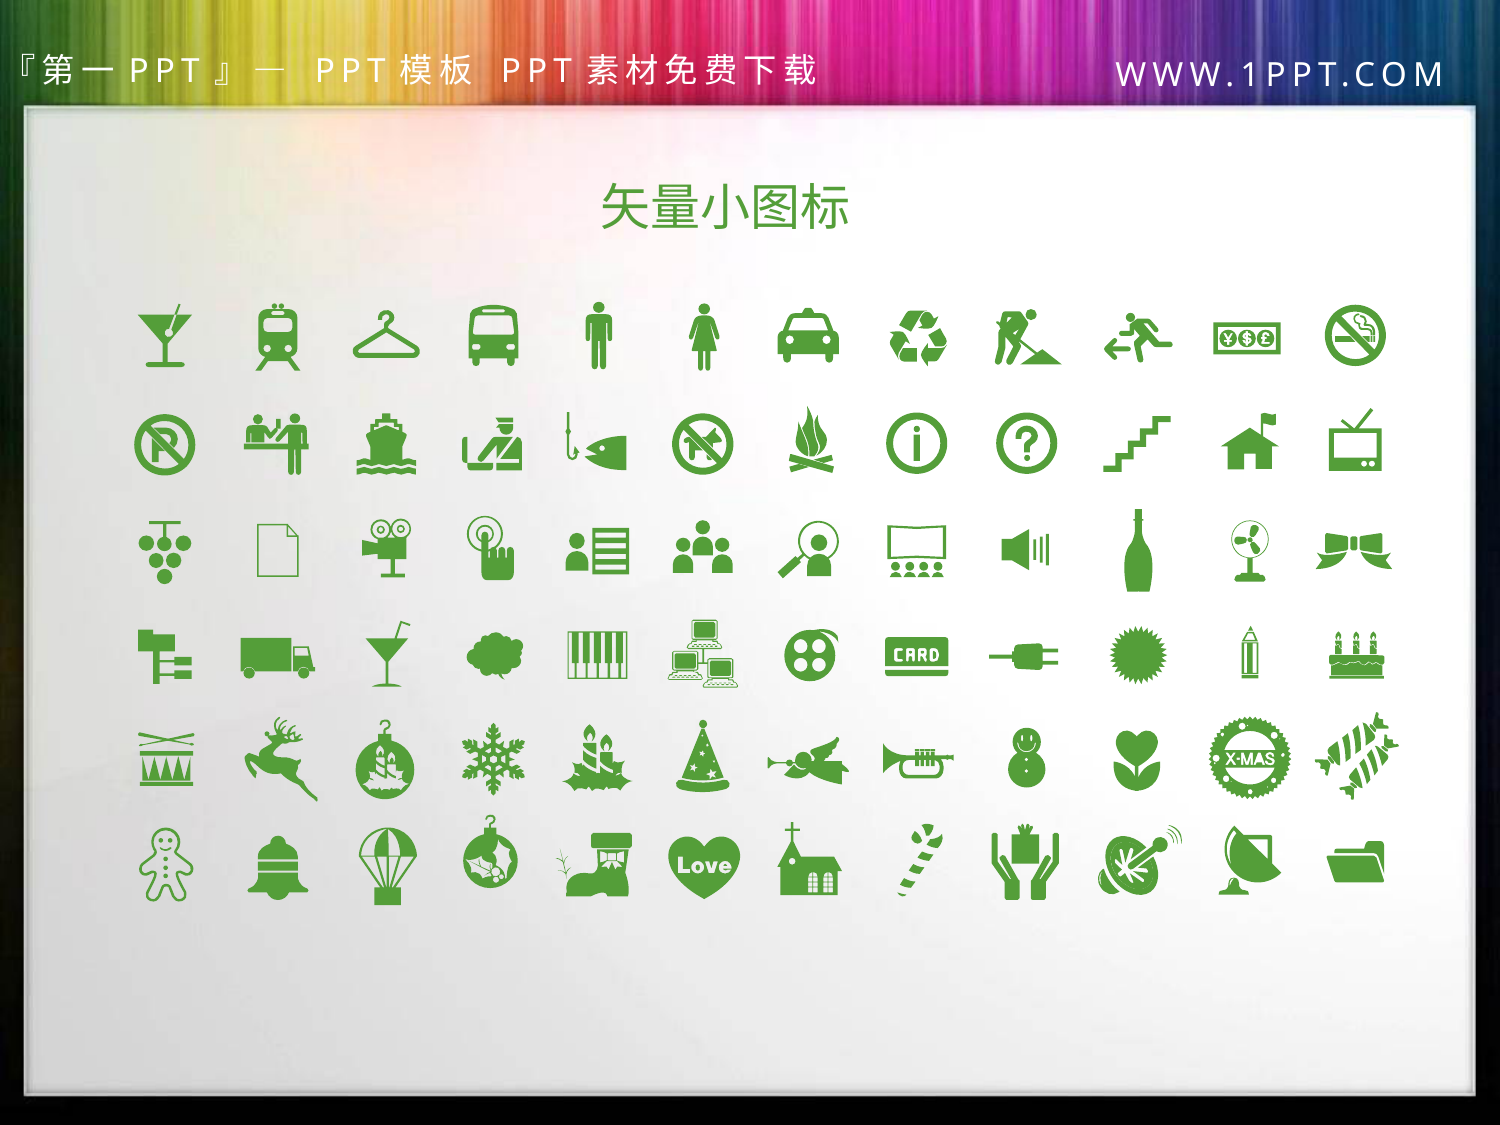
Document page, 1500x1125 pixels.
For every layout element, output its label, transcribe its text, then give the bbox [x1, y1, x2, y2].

text_box [1339, 785, 1355, 800]
text_box [1335, 645, 1342, 654]
text_box [468, 304, 519, 367]
text_box [672, 554, 694, 573]
text_box [356, 413, 417, 467]
text_box [887, 525, 947, 560]
text_box [240, 637, 292, 672]
text_box [462, 436, 468, 463]
text_box [885, 669, 949, 677]
text_box [151, 437, 165, 463]
text_box [991, 832, 1020, 900]
text_box [933, 561, 943, 571]
text_box [932, 650, 937, 659]
text_box [905, 561, 915, 571]
text_box [701, 427, 722, 448]
text_box [467, 462, 494, 471]
text_box [903, 571, 917, 578]
text_box [246, 414, 278, 443]
text_box [1224, 825, 1282, 883]
text_box [463, 814, 518, 889]
text_box [1324, 304, 1386, 367]
text_box [1314, 759, 1331, 776]
text_box [355, 719, 415, 800]
text_box [917, 311, 939, 329]
text_box [1234, 536, 1247, 545]
text_box [1381, 746, 1388, 752]
text_box [911, 831, 923, 844]
text_box [1384, 734, 1399, 749]
text_box [298, 667, 310, 679]
text_box [1326, 855, 1385, 883]
text_box [1334, 841, 1385, 874]
text_box [1001, 529, 1030, 571]
text_box 矢量小图标 [371, 167, 1080, 243]
text_box [584, 435, 627, 471]
text_box [1353, 640, 1360, 649]
text_box [692, 536, 713, 556]
text_box [138, 535, 155, 551]
text_box [681, 728, 724, 781]
text_box [257, 861, 298, 871]
text_box [583, 724, 596, 742]
text_box [1015, 425, 1038, 453]
text_box [1220, 412, 1279, 470]
text_box [1219, 329, 1237, 348]
text_box [1327, 756, 1334, 764]
text_box [153, 427, 178, 448]
text_box [278, 303, 285, 309]
text_box [777, 822, 843, 896]
text_box [174, 303, 181, 315]
text_box [591, 832, 632, 849]
text_box [562, 752, 633, 791]
text_box [913, 425, 920, 433]
text_box [712, 554, 733, 573]
text_box [165, 552, 182, 569]
text_box [159, 847, 172, 851]
text_box [358, 827, 417, 906]
picture [0, 0, 1500, 1125]
text_box [1353, 645, 1360, 655]
text_box [271, 303, 278, 309]
text_box [356, 466, 416, 475]
text_box [495, 417, 514, 423]
text_box [583, 750, 597, 769]
text_box [1104, 337, 1131, 360]
text_box [255, 309, 301, 371]
text_box [276, 418, 281, 429]
text_box [885, 637, 949, 667]
text_box [674, 653, 696, 669]
text_box [1360, 551, 1393, 570]
text_box [714, 537, 730, 552]
text_box [1238, 329, 1256, 348]
text_box [257, 835, 298, 860]
text_box [1241, 674, 1259, 679]
text_box [1111, 842, 1153, 889]
text_box [170, 733, 195, 740]
text_box [1119, 318, 1173, 363]
text_box [1008, 727, 1046, 788]
text_box [1033, 539, 1037, 560]
text_box [142, 756, 191, 781]
text_box [1369, 724, 1377, 732]
text_box [1045, 533, 1049, 566]
text_box [1331, 662, 1383, 676]
text_box [996, 412, 1058, 474]
text_box [1369, 645, 1377, 655]
text_box [1030, 832, 1059, 900]
text_box [583, 742, 597, 755]
text_box [156, 568, 173, 585]
text_box [1353, 313, 1373, 336]
text_box [1249, 525, 1259, 537]
text_box [1342, 733, 1351, 762]
text_box [683, 436, 703, 461]
text_box [672, 413, 734, 475]
text_box [1241, 631, 1258, 642]
text_box [795, 421, 809, 457]
text_box [1348, 767, 1363, 789]
text_box [1370, 631, 1377, 640]
text_box [789, 463, 809, 473]
text_box [899, 878, 916, 888]
text_box [477, 436, 513, 462]
text_box [1105, 836, 1159, 895]
text_box [784, 629, 839, 682]
text_box [1372, 712, 1389, 729]
text_box [889, 571, 902, 578]
text_box [592, 527, 630, 575]
text_box [293, 646, 316, 672]
text_box [994, 309, 1062, 365]
text_box [1250, 541, 1261, 555]
text_box [767, 736, 849, 785]
text_box [1103, 416, 1171, 472]
text_box [667, 650, 703, 680]
text_box [149, 521, 181, 552]
text_box [1327, 741, 1341, 766]
text_box [1213, 322, 1281, 355]
text_box [1011, 823, 1040, 864]
text_box [244, 716, 318, 802]
text_box [1350, 782, 1357, 789]
text_box [891, 561, 900, 571]
text_box [688, 315, 720, 371]
text_box [686, 619, 739, 688]
text_box [600, 734, 613, 752]
text_box [555, 848, 572, 880]
text_box [376, 525, 385, 534]
text_box [928, 328, 947, 347]
text_box [889, 331, 910, 360]
text_box [1335, 631, 1342, 640]
text_box [466, 632, 524, 680]
text_box [699, 719, 708, 728]
text_box [883, 743, 954, 779]
text_box [139, 751, 194, 756]
text_box [899, 310, 928, 332]
text_box [289, 413, 301, 424]
text_box [913, 434, 920, 461]
text_box [675, 537, 691, 552]
text_box [134, 414, 196, 476]
text_box [138, 740, 167, 747]
text_box [1335, 336, 1356, 342]
text_box [243, 443, 288, 450]
text_box [1352, 725, 1361, 754]
text_box [496, 424, 514, 435]
text_box [706, 454, 712, 461]
text_box [1039, 536, 1043, 563]
text_box [811, 553, 827, 559]
text_box [396, 524, 405, 534]
text_box [365, 620, 411, 687]
text_box [1329, 675, 1384, 679]
text_box [1353, 631, 1360, 640]
text_box [1109, 626, 1168, 685]
text_box [1124, 509, 1153, 592]
text_box [695, 520, 711, 535]
text_box [931, 571, 944, 578]
text_box [807, 559, 832, 577]
text_box [1256, 329, 1275, 348]
text_box [275, 424, 307, 475]
text_box [676, 779, 730, 793]
text_box [1098, 868, 1120, 895]
text_box [1359, 533, 1383, 554]
text_box [1125, 312, 1136, 322]
text_box [886, 412, 948, 474]
text_box [1231, 520, 1269, 582]
text_box [709, 660, 732, 676]
text_box [1362, 722, 1376, 746]
text_box [668, 836, 741, 900]
text_box [920, 343, 948, 367]
text_box [1208, 716, 1292, 800]
text_box [1127, 837, 1168, 870]
text_box [693, 621, 716, 638]
text_box [1374, 745, 1389, 766]
text_box [569, 532, 585, 549]
text_box [1241, 642, 1259, 674]
text_box [1359, 315, 1376, 336]
text_box [1335, 640, 1342, 649]
text_box [1113, 730, 1161, 791]
text_box [917, 851, 934, 861]
text_box [566, 849, 629, 897]
text_box [257, 523, 299, 577]
text_box [247, 872, 309, 901]
text_box [1218, 877, 1249, 895]
text_box [362, 518, 412, 578]
text_box [1362, 336, 1370, 342]
text_box [921, 823, 934, 836]
text_box [565, 551, 589, 571]
text_box [908, 863, 925, 874]
text_box [475, 524, 494, 542]
text_box [1366, 749, 1378, 776]
text_box [1315, 551, 1347, 570]
text_box [139, 781, 194, 786]
text_box [899, 348, 917, 362]
text_box [897, 892, 907, 897]
text_box [1328, 408, 1382, 471]
text_box [466, 515, 503, 552]
text_box [138, 629, 192, 684]
text_box [1359, 758, 1371, 785]
text_box [138, 732, 194, 746]
text_box [989, 643, 1059, 670]
text_box [802, 405, 819, 457]
text_box [810, 534, 828, 552]
text_box [137, 314, 193, 368]
text_box [462, 722, 525, 796]
text_box [788, 454, 834, 474]
text_box [496, 436, 522, 471]
text_box [175, 535, 192, 552]
text_box [565, 412, 580, 461]
text_box [1369, 640, 1377, 649]
text_box [585, 314, 613, 370]
text_box [698, 303, 711, 315]
text_box [567, 631, 628, 679]
text_box [243, 668, 255, 679]
text_box [919, 561, 929, 571]
text_box [813, 454, 833, 463]
text_box [148, 552, 164, 569]
text_box [777, 520, 839, 579]
text_box [814, 414, 827, 456]
text_box [917, 571, 931, 578]
text_box [481, 531, 514, 581]
text_box [926, 833, 943, 849]
text_box [777, 307, 839, 363]
text_box [1350, 536, 1358, 551]
text_box [139, 827, 194, 902]
text_box [1329, 654, 1385, 665]
text_box [352, 310, 420, 358]
text_box [593, 301, 605, 313]
text_box [1325, 533, 1349, 554]
text_box [1024, 454, 1031, 462]
